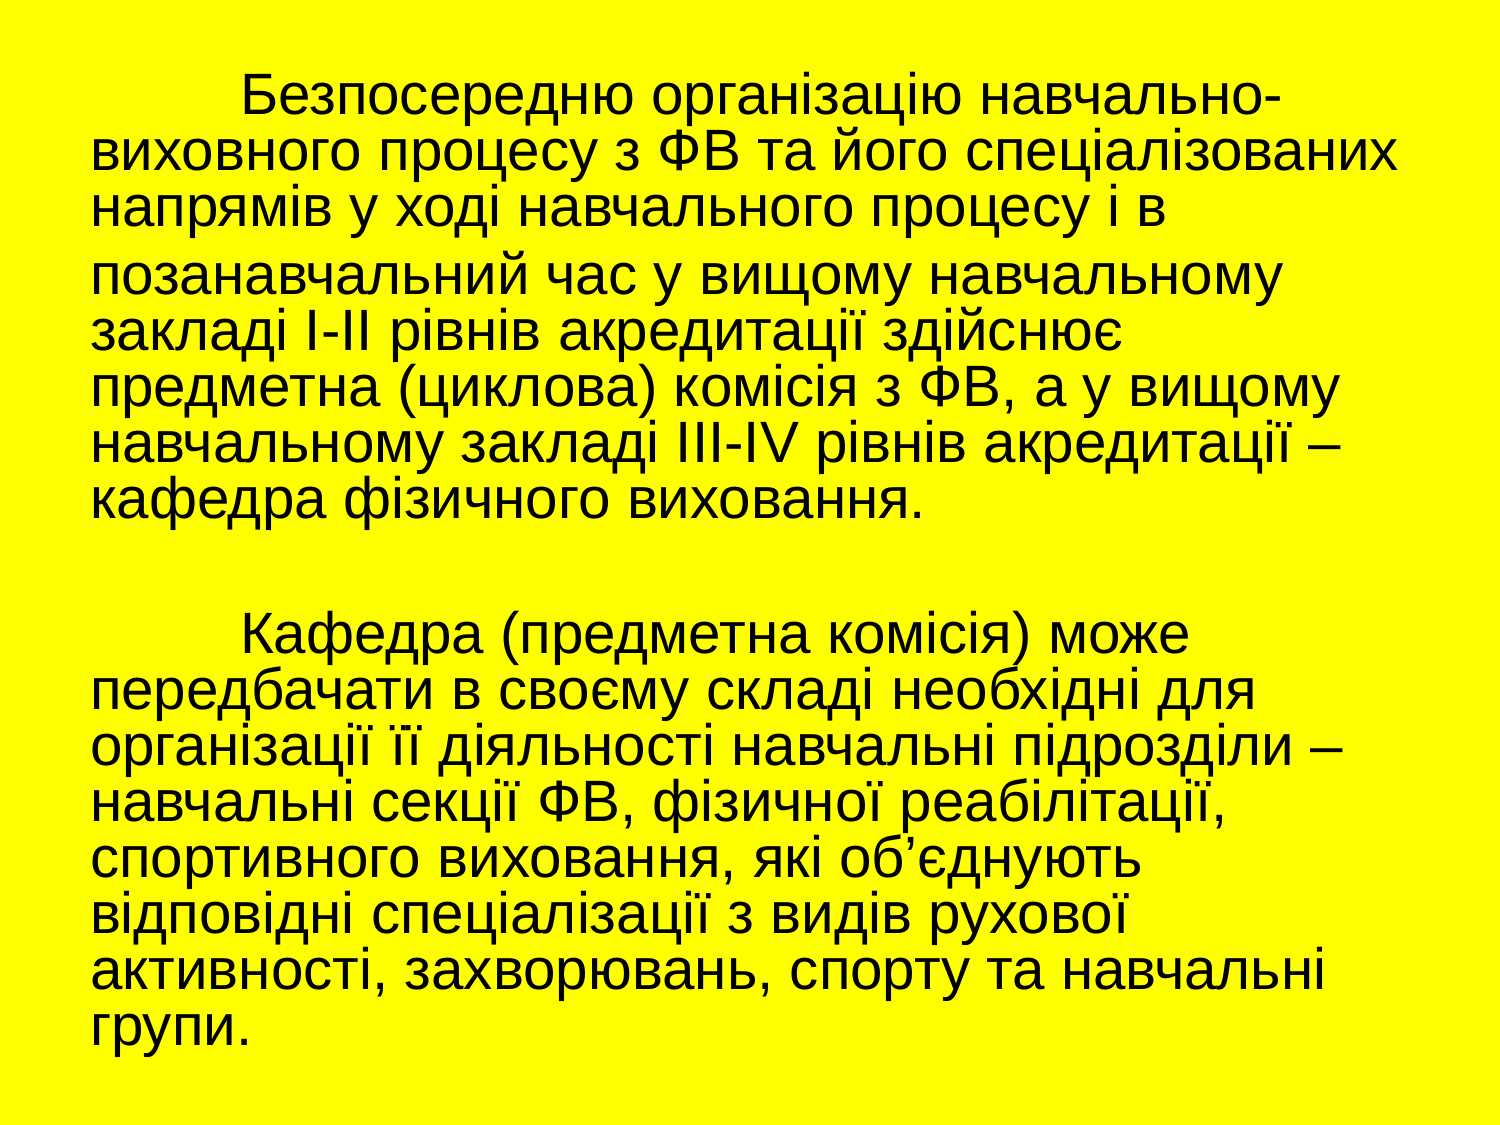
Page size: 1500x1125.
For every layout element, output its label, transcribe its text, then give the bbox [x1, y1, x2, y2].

list Безпосередню організацію навчально-виховного процесу з ФВ та його спеціалізованих напрямів у ході навчального процесу і в позанавчальний час у вищому навчальному закладі I-II рівнів акредитації здійснює предметна (циклова) комісія з ФВ, а у вищому навчальному закладі III-IV рівнів акредитації – кафедра фізичного виховання. Кафедра (предметна комісія) може передбачати в своєму складі необхідні для організації її діяльності навчальні підрозділи – навчальні секції ФВ, фізичної реабілітації, спортивного виховання, які об’єднують відповідні спеціалізації з видів рухової активності, захворювань, спорту та навчальні групи. [75, 62, 1425, 1125]
